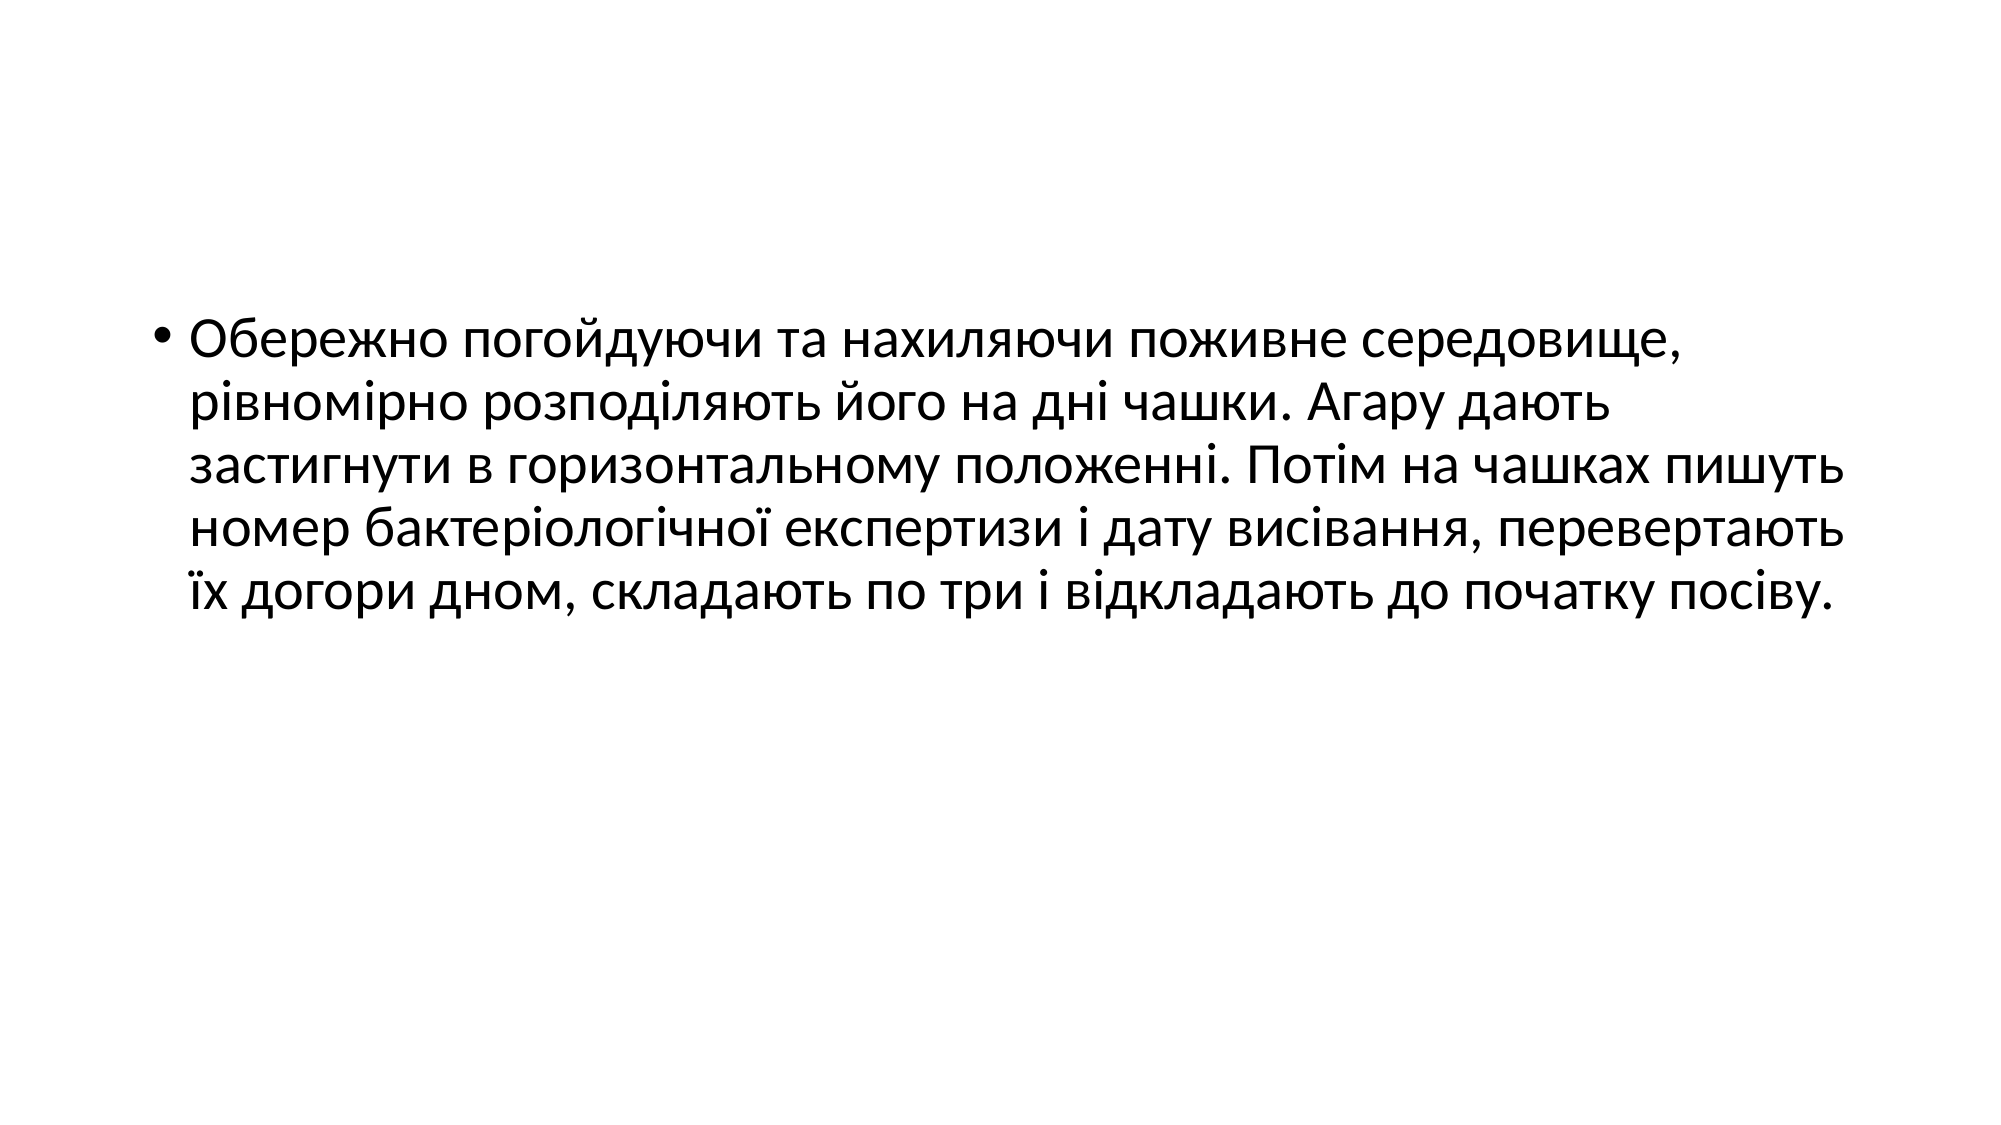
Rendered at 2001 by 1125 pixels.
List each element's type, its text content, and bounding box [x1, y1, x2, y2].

list Обережно погойдуючи та нахиляючи поживне середовище, рівномірно розподіляють його на дні чашки. Агару дають застигнути в горизонтальному положенні. Потім на чашках пишуть номер бактеріологічної експертизи і дату висівання, перевертають їх догори дном, складають по три і відкладають до початку посіву. [137, 299, 1863, 1014]
